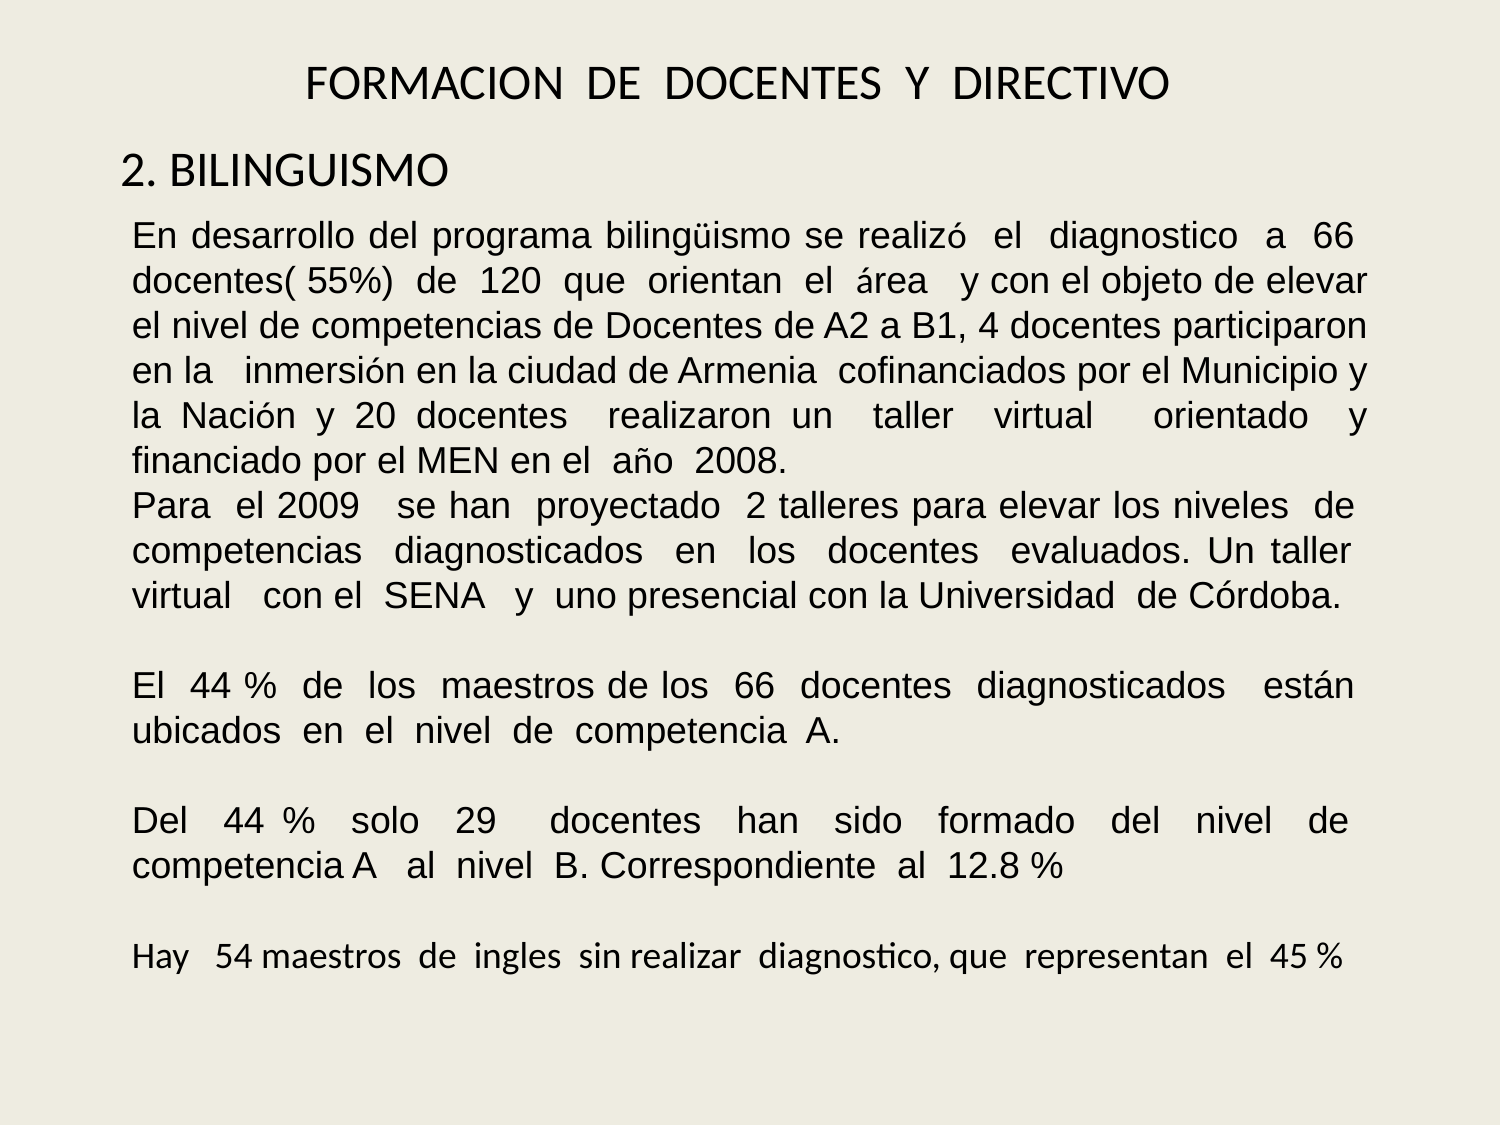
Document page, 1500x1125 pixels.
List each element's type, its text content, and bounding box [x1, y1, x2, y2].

text_box En desarrollo del programa bilingüismo se realizó el diagnostico a 66 docentes( 55%) de 120 que orientan el área y con el objeto de elevar el nivel de competencias de Docentes de A2 a B1, 4 docentes participaron en la inmersión en la ciudad de Armenia cofinanciados por el Municipio y la Nación y 20 docentes realizaron un taller virtual orientado y financiado por el MEN en el año 2008. Para el 2009 se han proyectado 2 talleres para elevar los niveles de competencias diagnosticados en los docentes evaluados. Un taller virtual con el SENA y uno presencial con la Universidad de Córdoba. El 44 % de los maestros de los 66 docentes diagnosticados están ubicados en el nivel de competencia A. Del 44 % solo 29 docentes han sido formado del nivel de competencia A al nivel B. Correspondiente al 12.8 % Hay 54 maestros de ingles sin realizar diagnostico, que representan el 45 % [117, 203, 1383, 1028]
text_box 2. BILINGUISMO [105, 128, 1453, 204]
text_box FORMACION DE DOCENTES Y DIRECTIVO [128, 32, 1360, 117]
